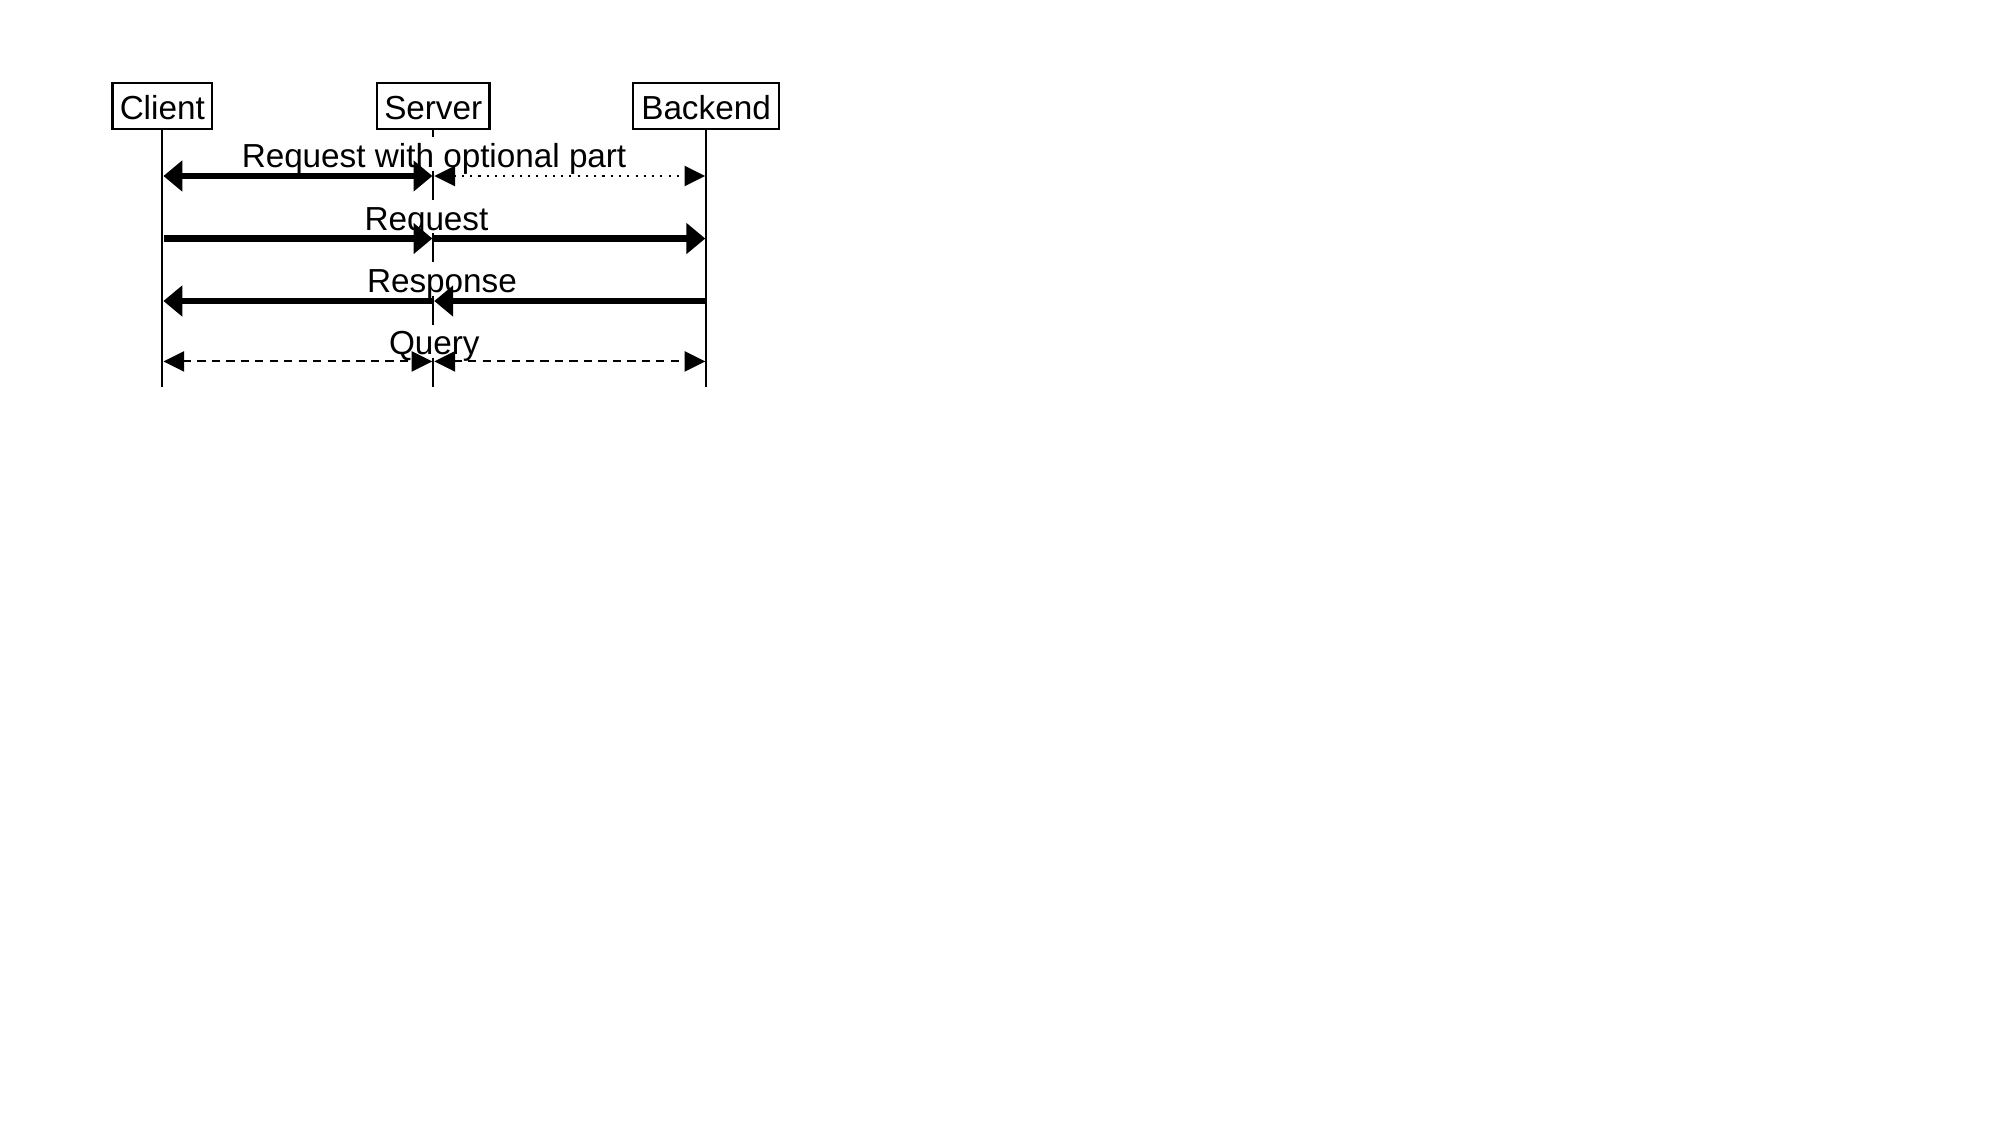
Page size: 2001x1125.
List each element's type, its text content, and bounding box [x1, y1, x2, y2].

text_box Backend [633, 83, 780, 130]
text_box Response [364, 260, 520, 298]
text_box [74, 74, 821, 388]
text_box Query [386, 322, 482, 361]
text_box Server [377, 83, 490, 130]
text_box Request with optional part [239, 135, 630, 173]
text_box Request [362, 197, 491, 236]
text_box Client [112, 83, 213, 130]
